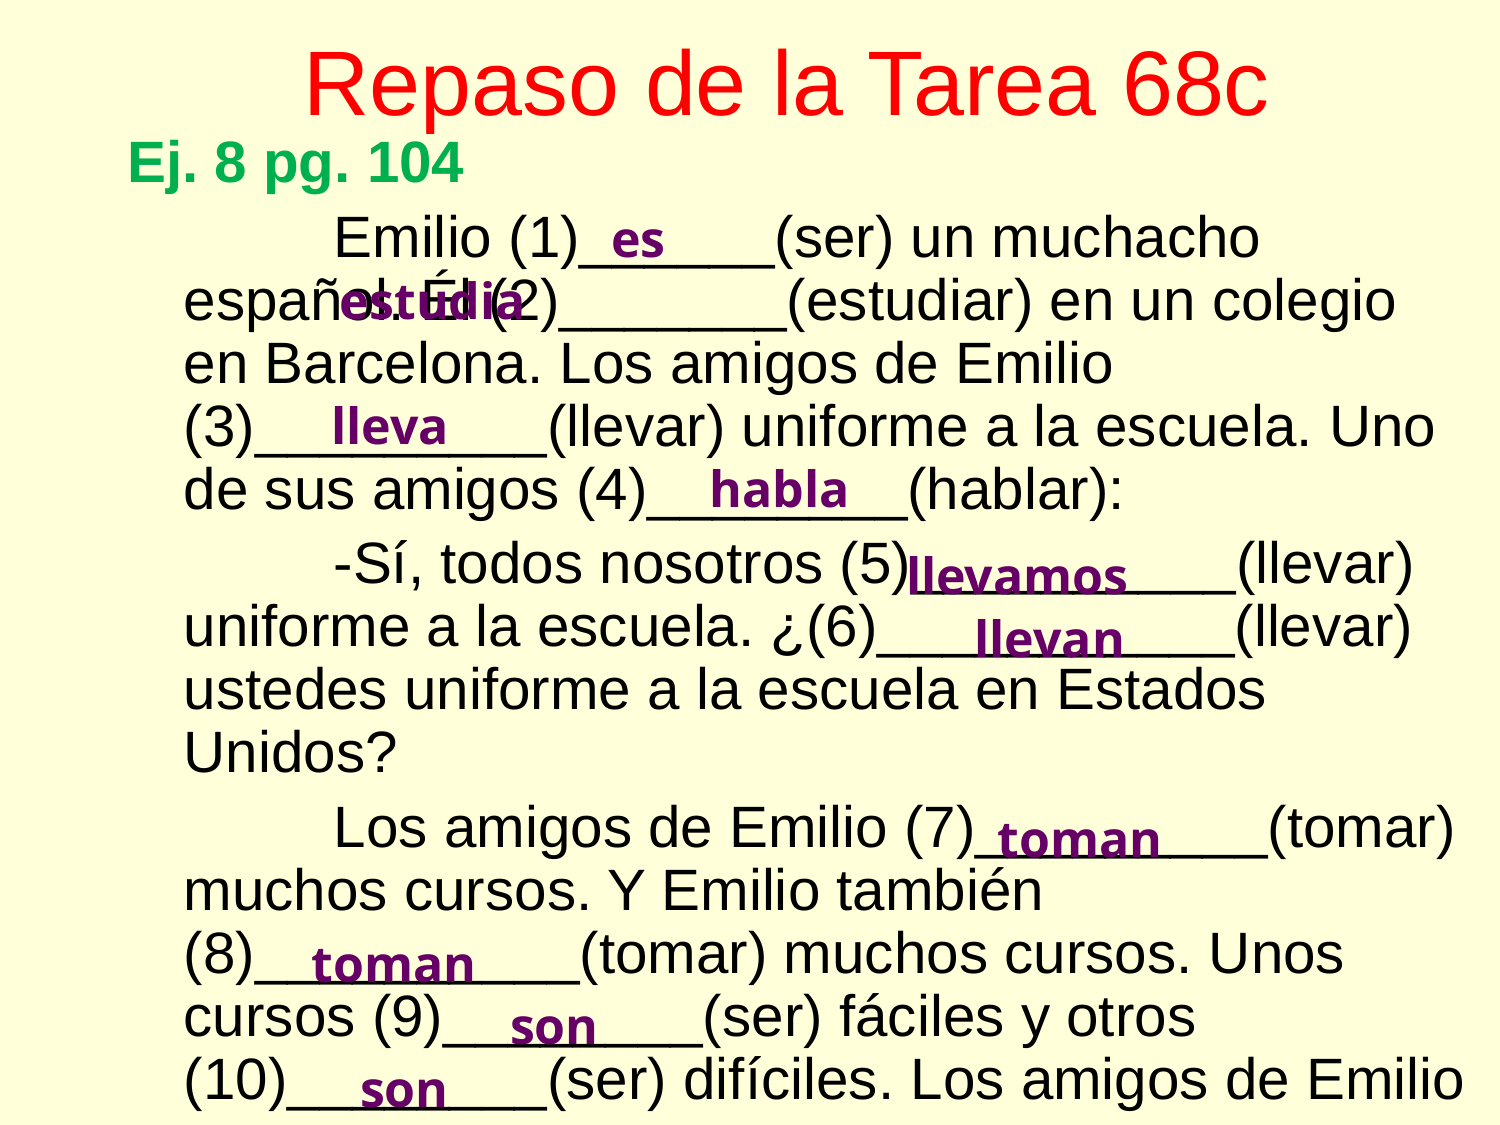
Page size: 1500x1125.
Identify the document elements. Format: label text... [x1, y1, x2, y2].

text_box son [495, 987, 627, 1063]
title Repaso de la Tarea 68c [150, 0, 1425, 125]
text_box lleva [316, 387, 478, 463]
text_box estudia [325, 262, 554, 338]
text_box habla [695, 449, 879, 525]
list Ej. 8 pg. 104 Emilio (1)______(ser) un muchacho español. Él (2)_______(estudiar) en un colegio en Barcelona. Los amigos de Emilio (3)_________(llevar) uniforme a la escuela. Uno de sus amigos (4)________(hablar): -Sí, todos nosotros (5)__________(llevar) uniforme a la escuela. ¿(6)___________(llevar) ustedes uniforme a la escuela en Estados Unidos? Los amigos de Emilio (7)_________(tomar) muchos cursos. Y Emilio también (8)__________(tomar) muchos cursos. Unos cursos (9)________(ser) fáciles y otros (10)________(ser) difíciles. Los amigos de Emilio [112, 125, 1488, 1125]
text_box es [596, 199, 694, 275]
text_box toman [983, 799, 1191, 875]
text_box son [345, 1049, 477, 1125]
text_box toman [296, 924, 505, 1000]
text_box llevamos [891, 537, 1157, 613]
text_box llevan [959, 599, 1140, 675]
